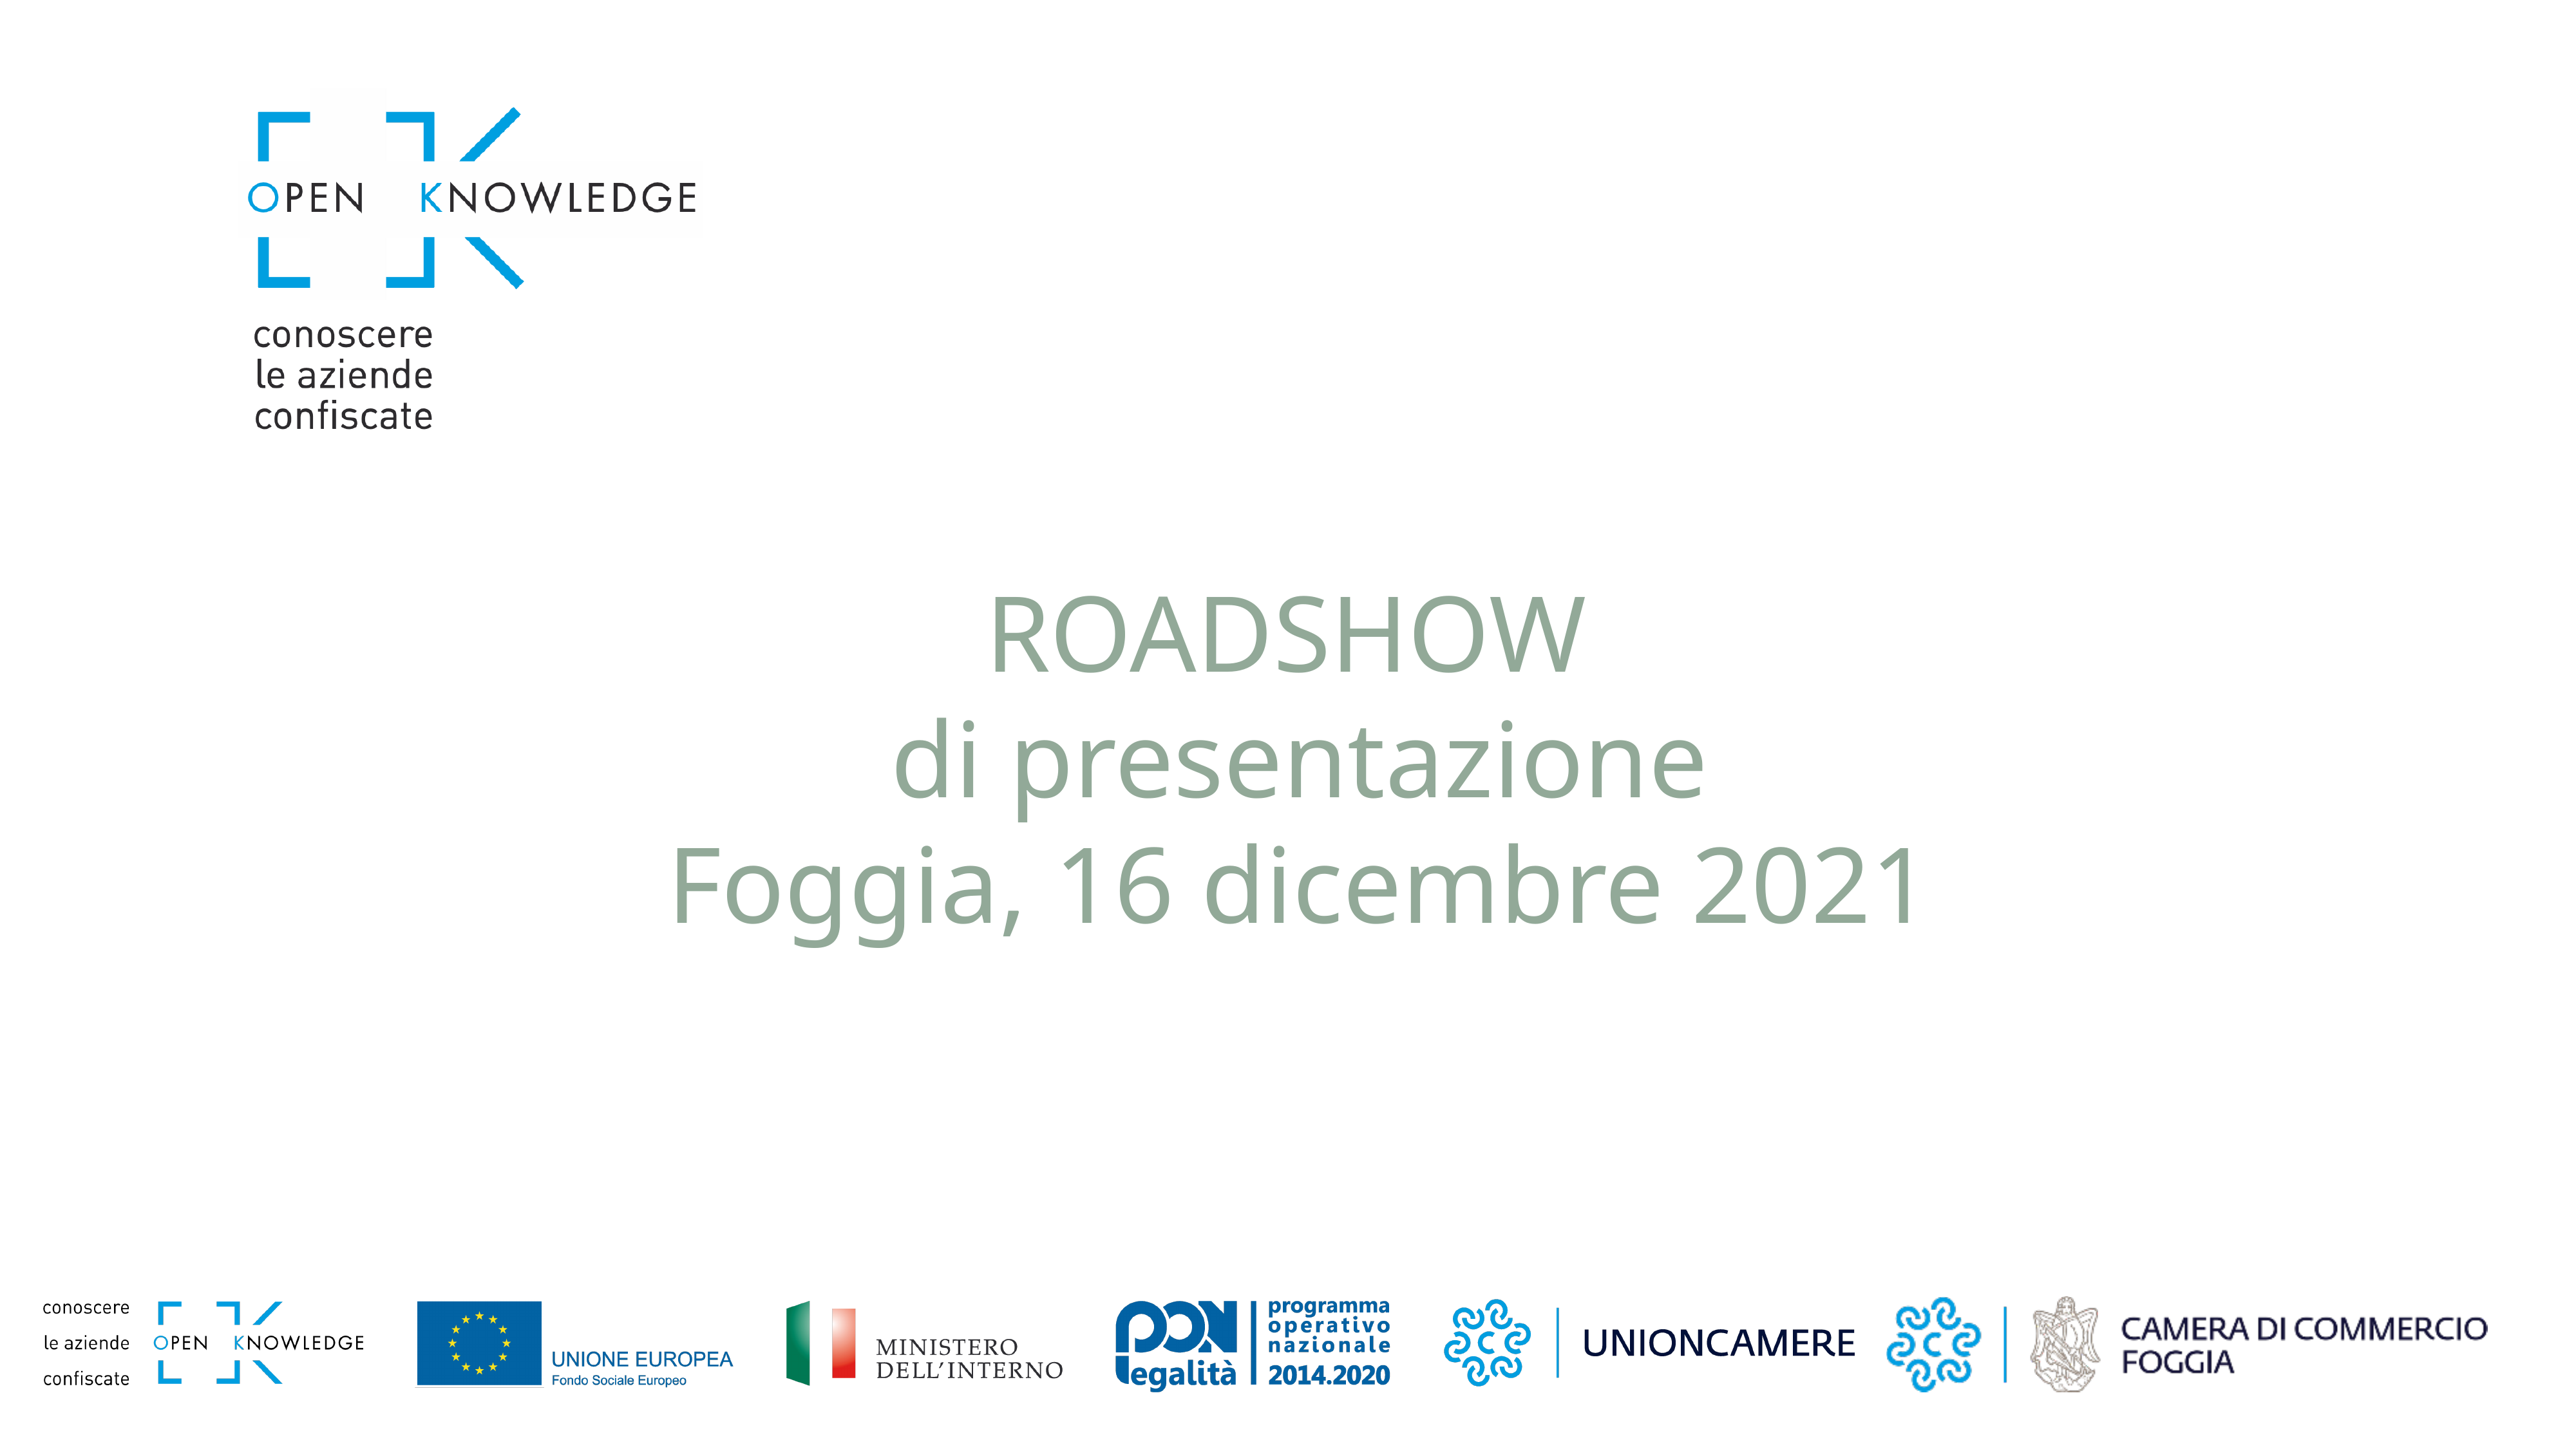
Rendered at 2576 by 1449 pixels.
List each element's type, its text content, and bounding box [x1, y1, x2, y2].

text_box ROADSHOW di presentazione Foggia, 16 dicembre 2021 [386, 562, 2213, 950]
picture [1886, 1296, 2488, 1392]
picture [42, 1296, 1855, 1392]
picture [238, 88, 703, 437]
